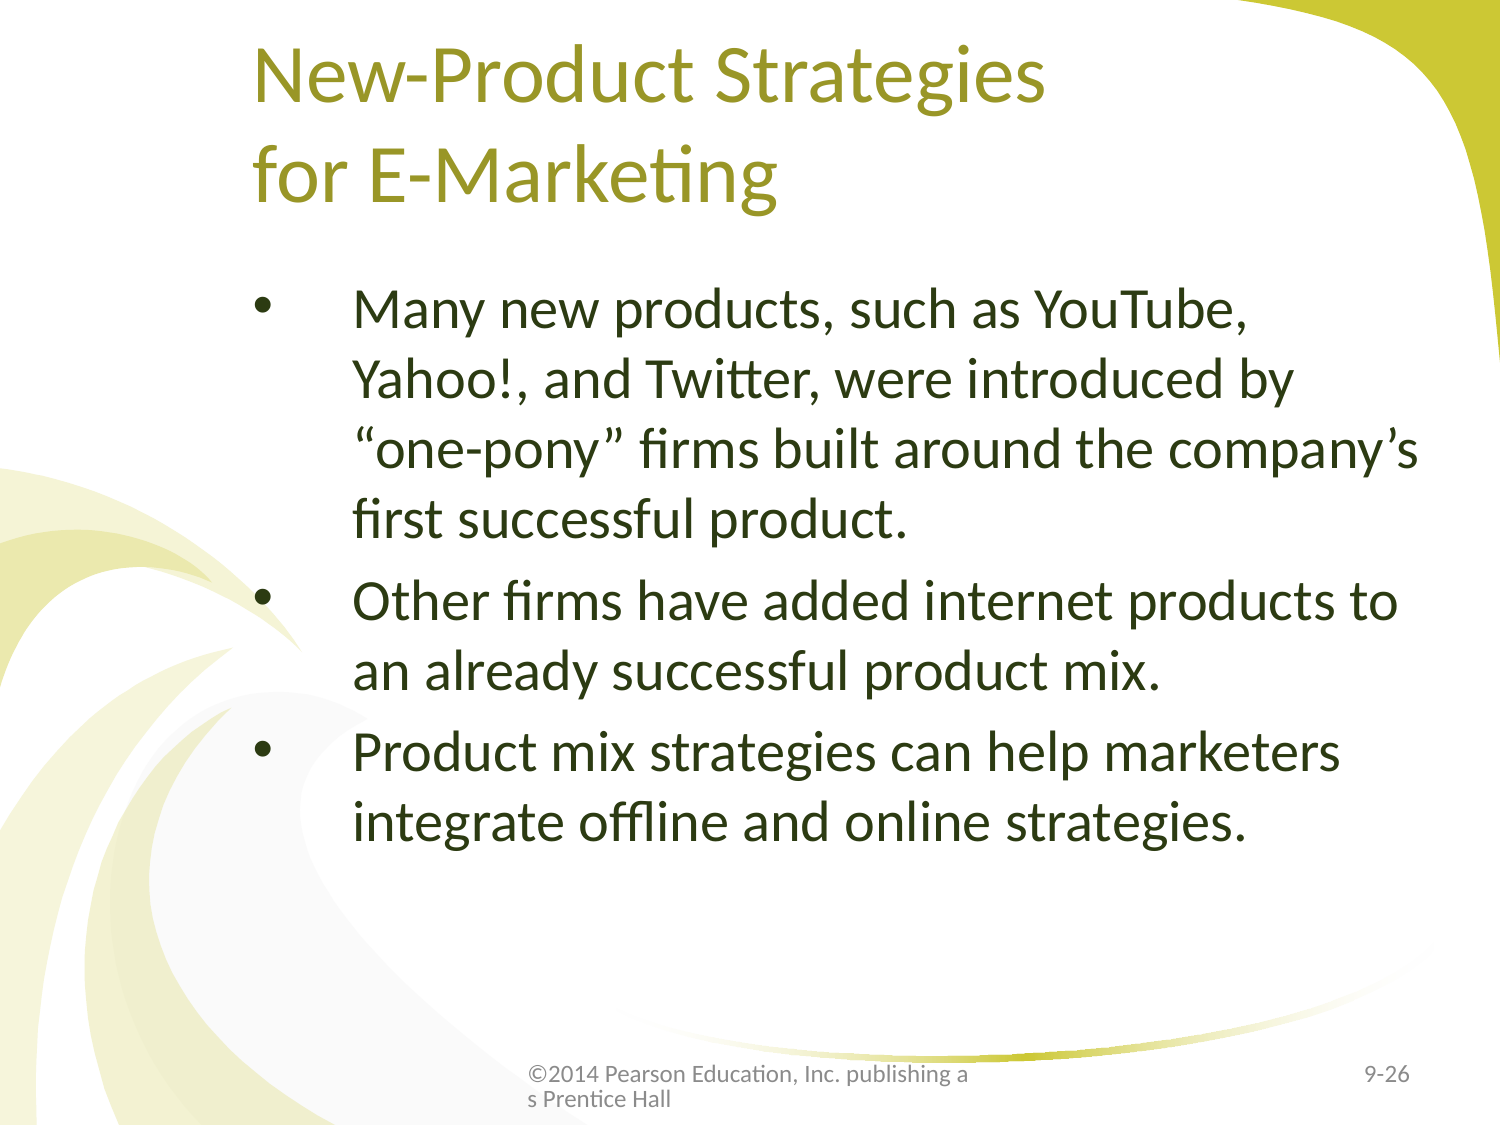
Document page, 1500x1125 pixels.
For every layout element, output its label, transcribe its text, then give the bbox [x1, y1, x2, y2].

slide_number 9-26 [1074, 1042, 1425, 1103]
list Many new products, such as YouTube, Yahoo!, and Twitter, were introduced by “one-pony” firms built around the company’s first successful product. Other firms have added internet products to an already successful product mix. Product mix strategies can help marketers integrate offline and online strategies. [237, 262, 1438, 1000]
footer ©2014 Pearson Education, Inc. publishing as Prentice Hall [512, 1042, 988, 1103]
title New-Product Strategies for E-Marketing [237, 37, 1438, 200]
